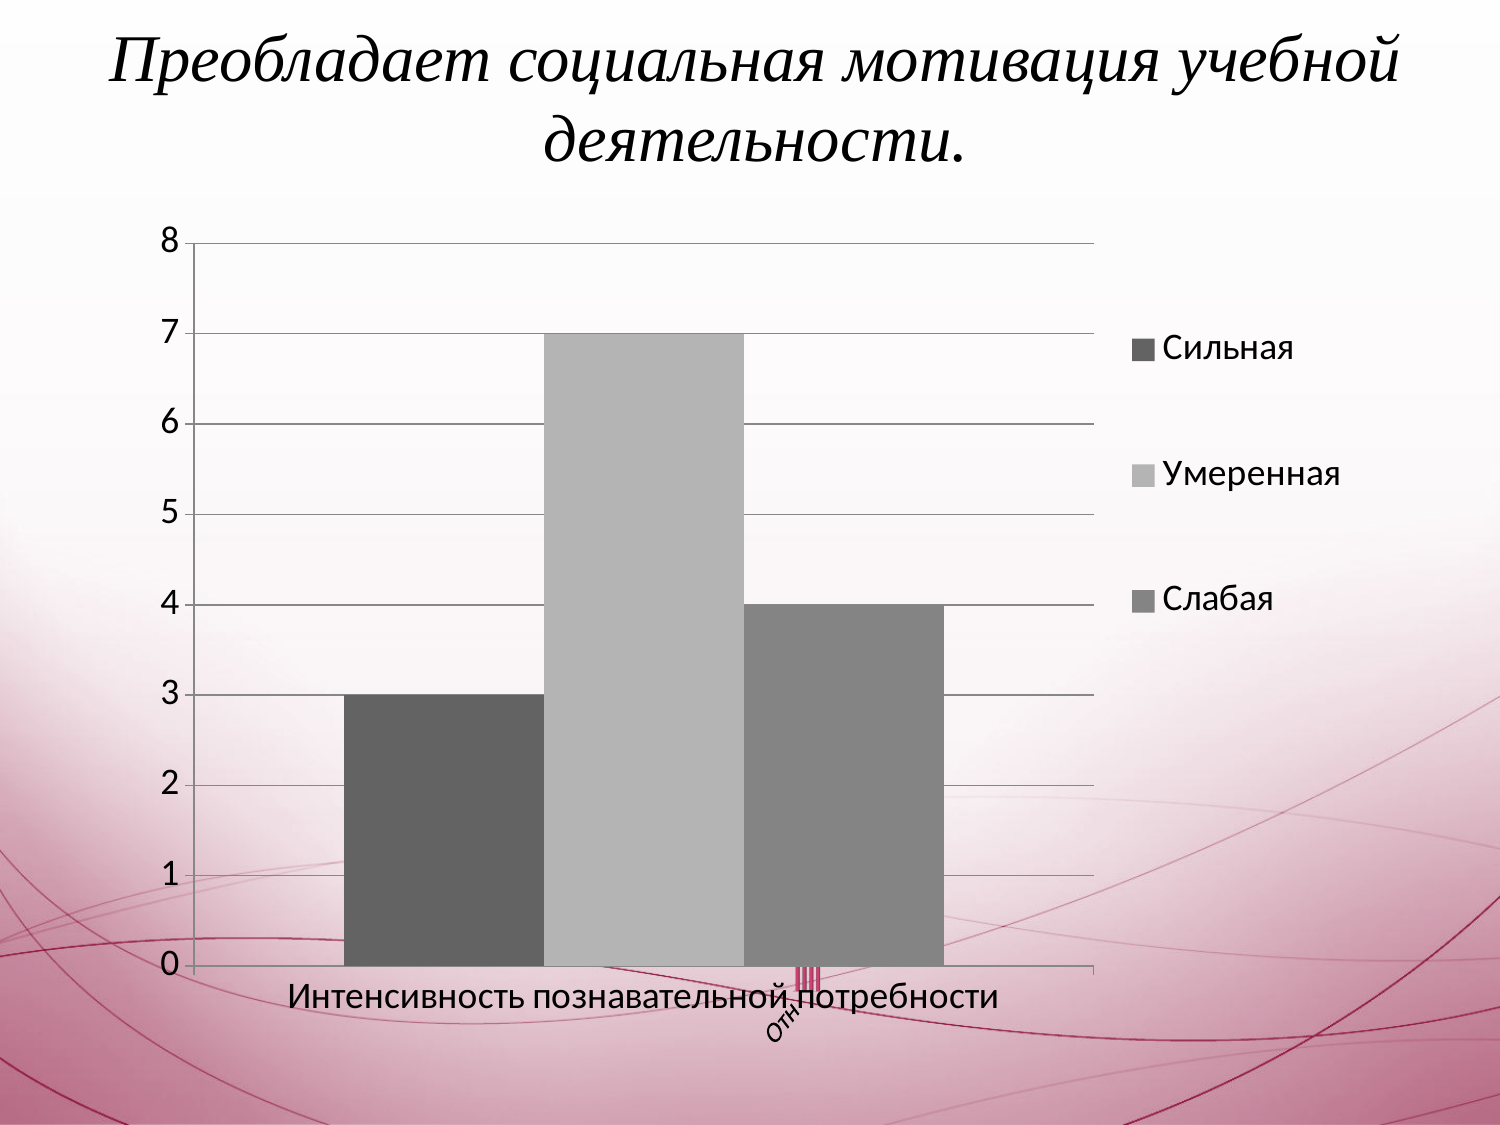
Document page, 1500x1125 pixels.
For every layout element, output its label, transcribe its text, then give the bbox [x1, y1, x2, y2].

subtitle Преобладает социальная мотивация учебной деятельности. [76, 7, 1436, 1047]
chart [135, 207, 1365, 1053]
